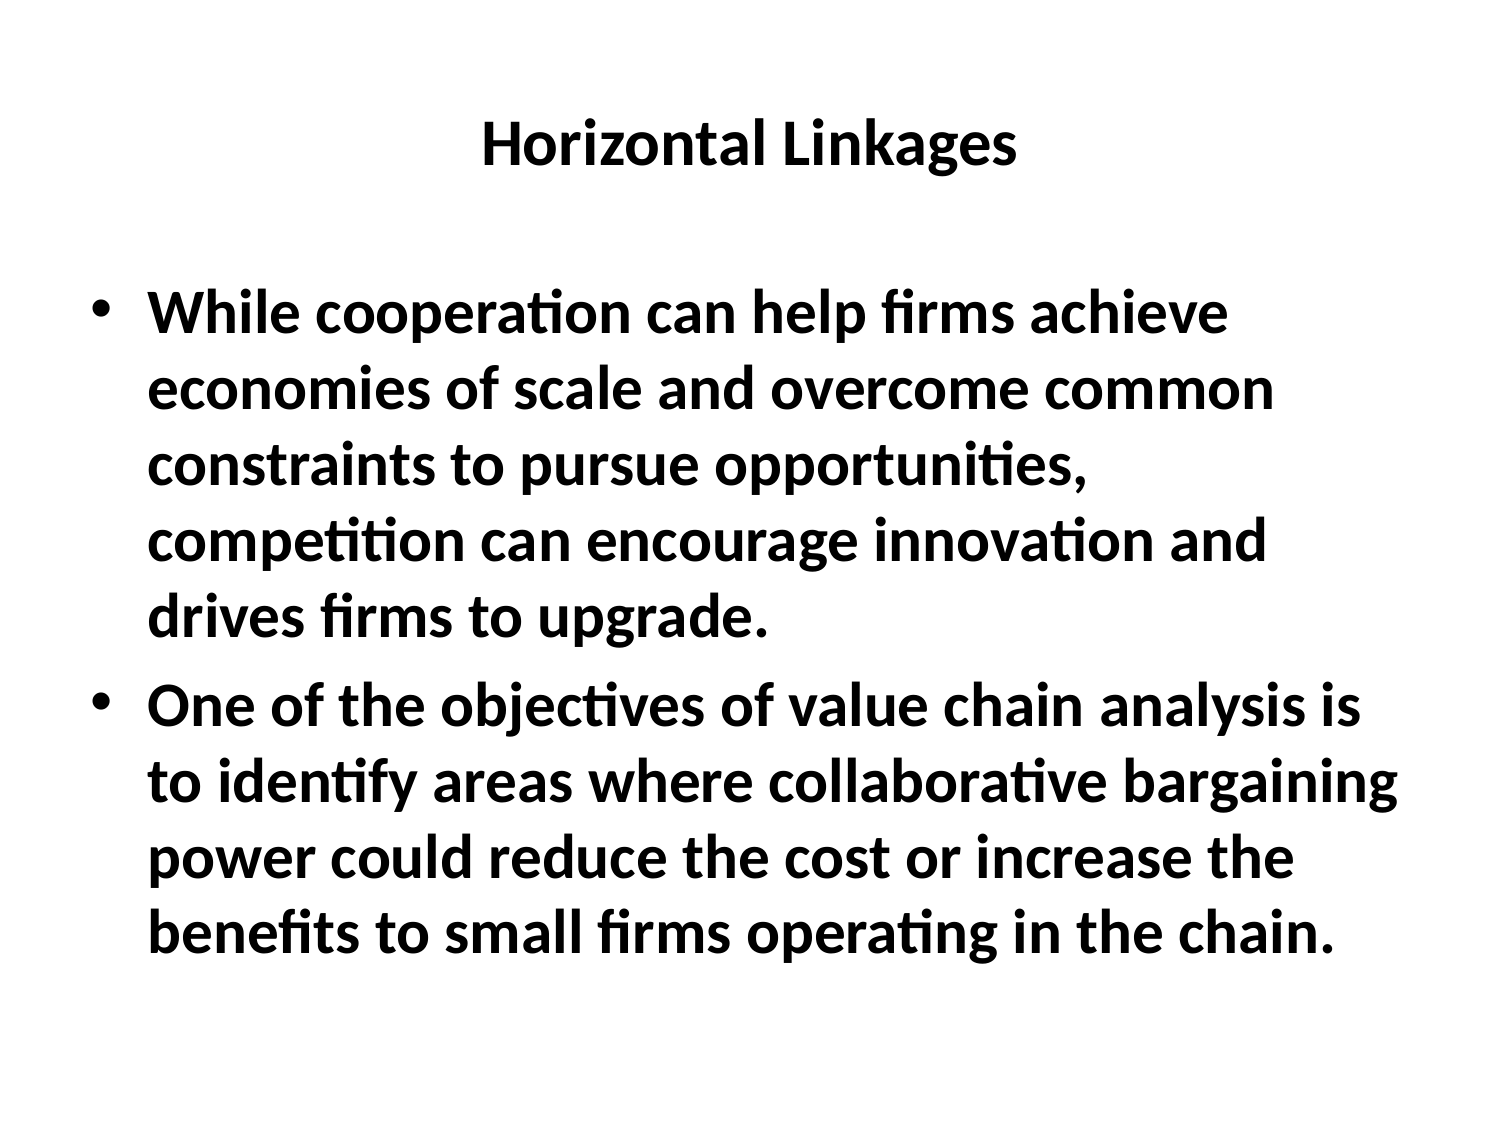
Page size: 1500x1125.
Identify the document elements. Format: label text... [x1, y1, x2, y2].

list While cooperation can help firms achieve economies of scale and overcome common constraints to pursue opportunities, competition can encourage innovation and drives firms to upgrade. One of the objectives of value chain analysis is to identify areas where collaborative bargaining power could reduce the cost or increase the benefits to small firms operating in the chain. [75, 262, 1425, 1005]
title Horizontal Linkages [75, 45, 1425, 233]
